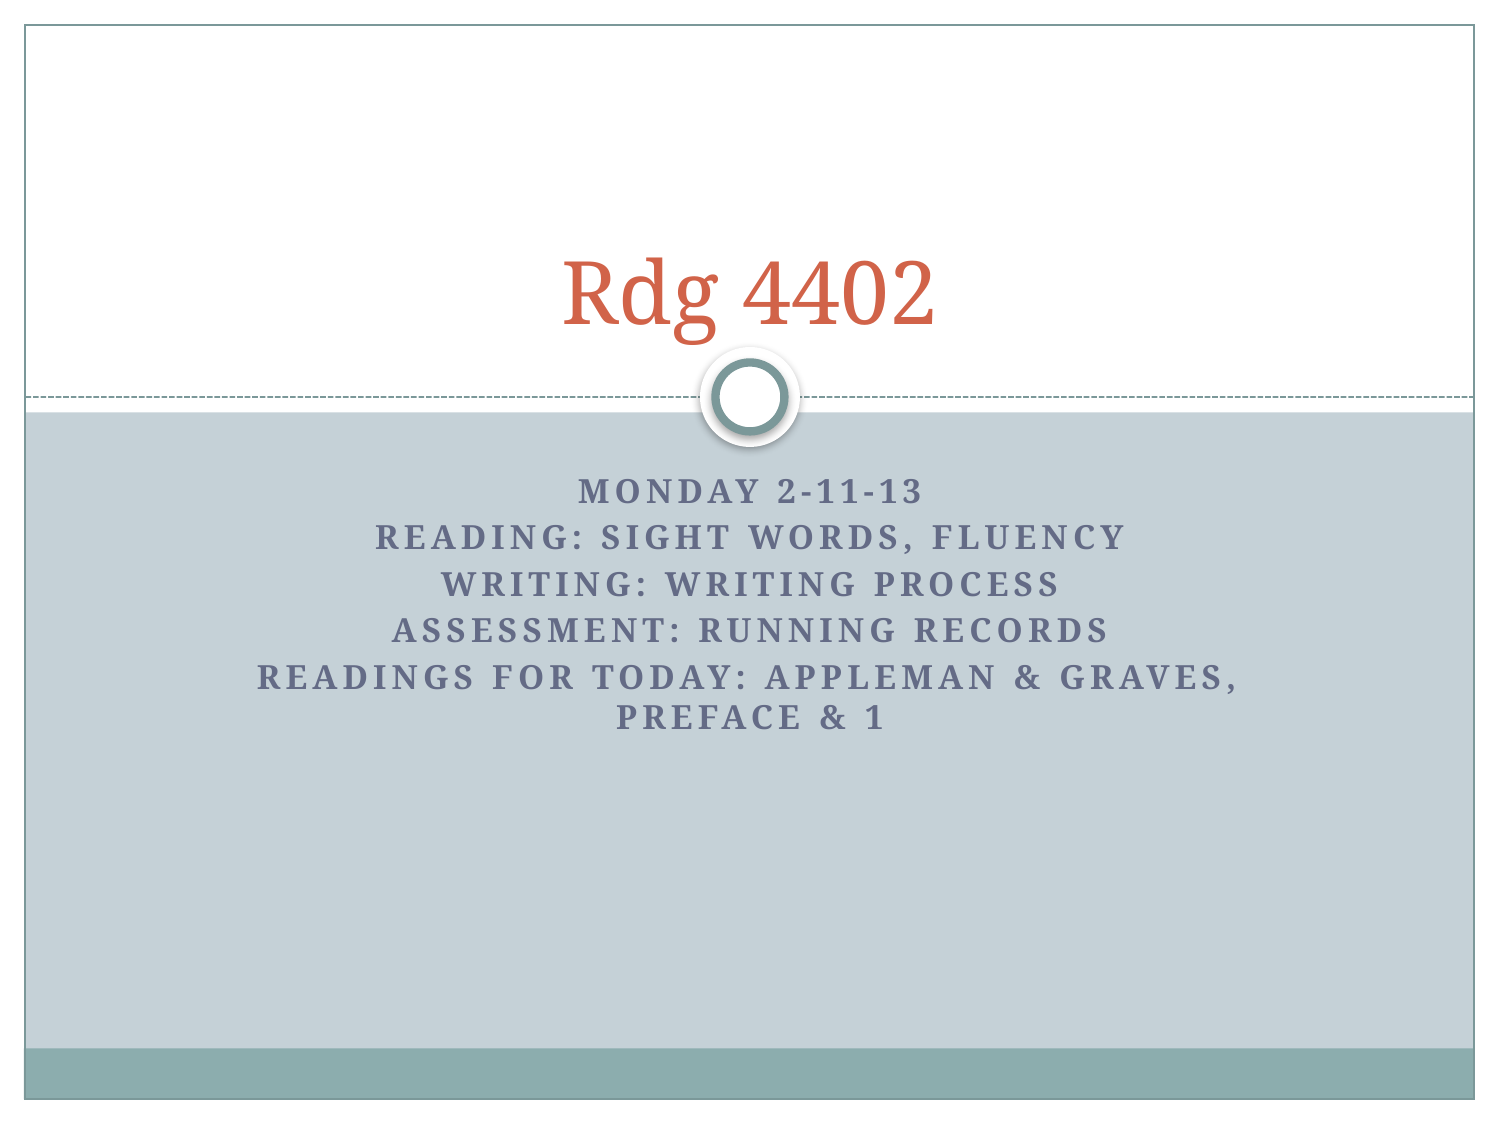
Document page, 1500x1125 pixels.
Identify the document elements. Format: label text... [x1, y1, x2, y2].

subtitle Monday 2-11-13 Reading: Sight words, Fluency Writing: writing process Assessment: Running Records Readings for today: Appleman & Graves, Preface & 1 [225, 462, 1275, 750]
title Rdg 4402 [112, 62, 1388, 350]
